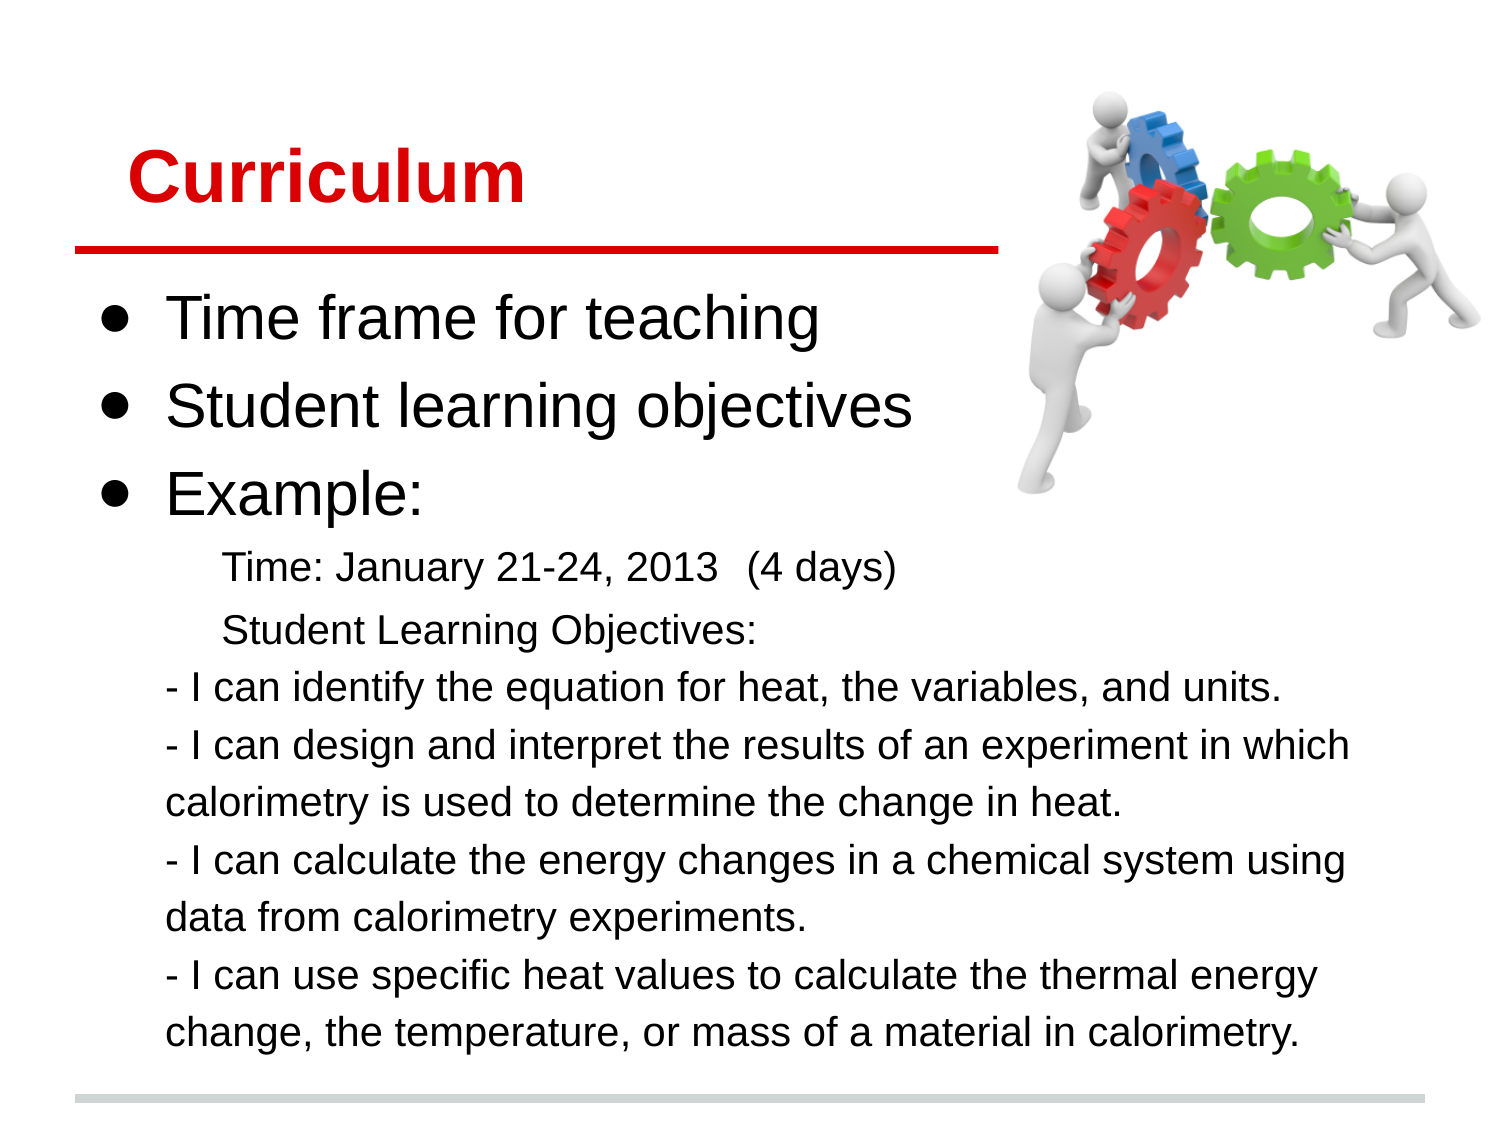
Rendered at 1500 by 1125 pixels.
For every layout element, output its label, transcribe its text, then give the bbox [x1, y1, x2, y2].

list Time frame for teaching Student learning objectives Example: Time: January 21-24, 2013 (4 days) Student Learning Objectives: - I can identify the equation for heat, the variables, and units. - I can design and interpret the results of an experiment in which calorimetry is used to determine the change in heat. - I can calculate the energy changes in a chemical system using data from calorimetry experiments. - I can use specific heat values to calculate the thermal energy change, the temperature, or mass of a material in calorimetry. [75, 262, 1425, 1078]
title Curriculum [75, 45, 993, 233]
picture [998, 18, 1500, 508]
